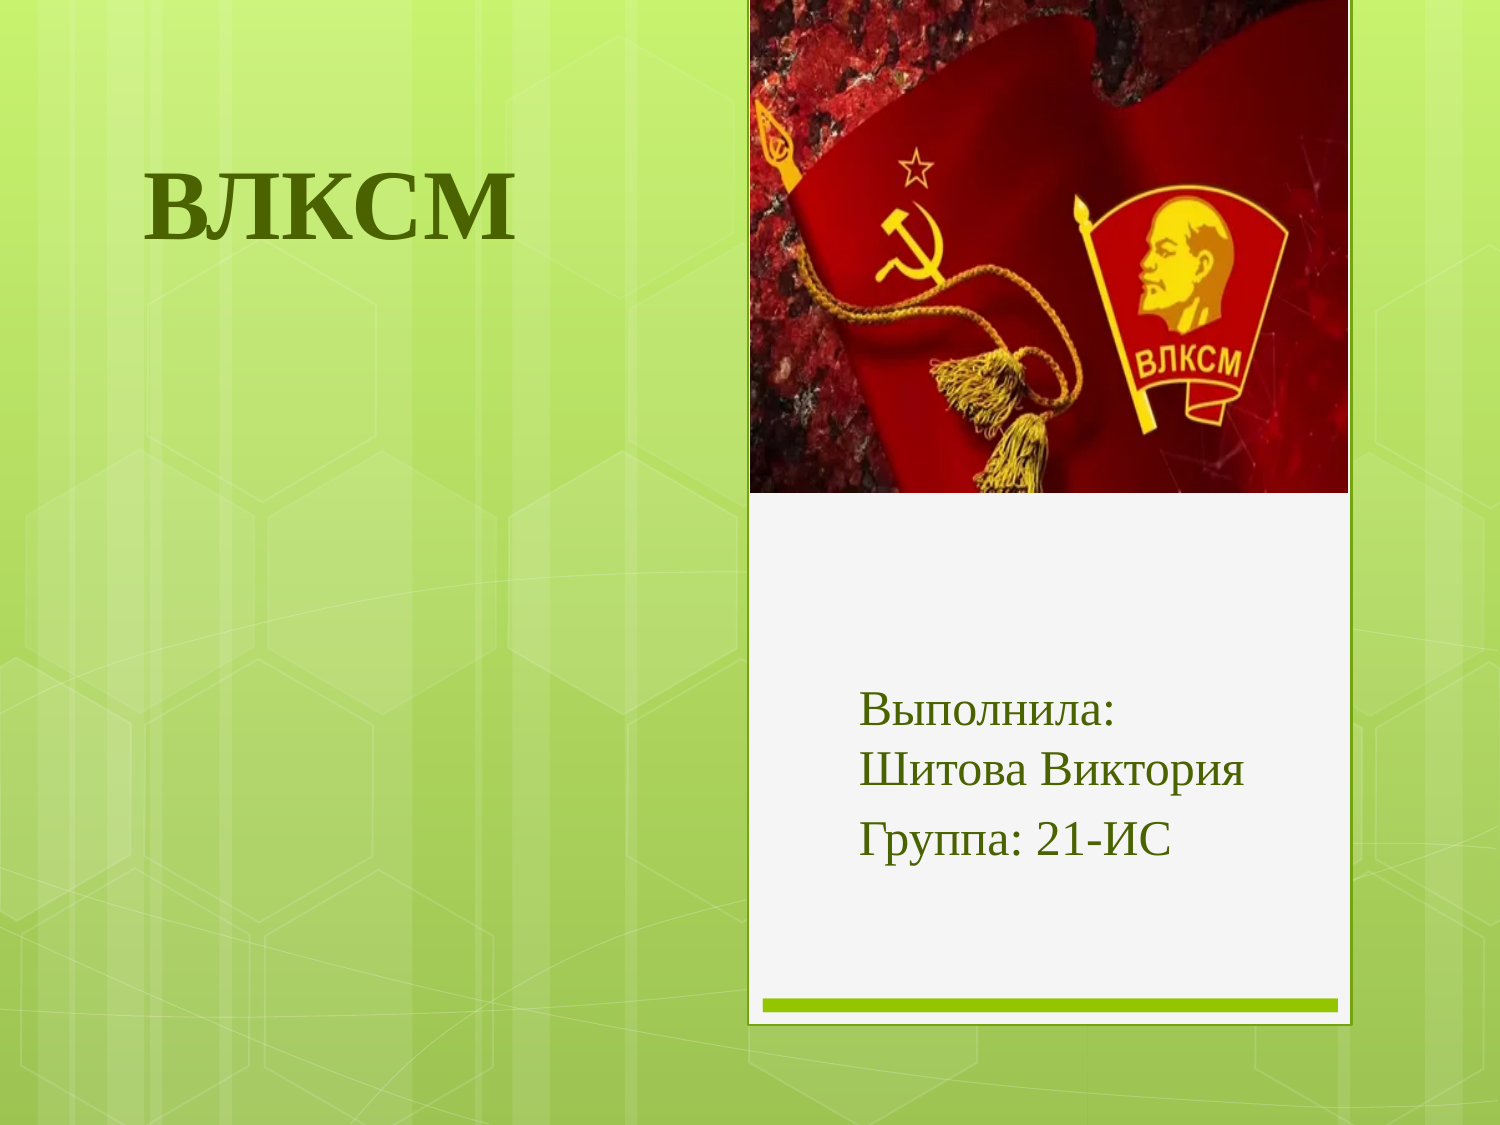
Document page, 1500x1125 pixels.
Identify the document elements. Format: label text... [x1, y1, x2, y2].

subtitle Выполнила: Шитова Виктория Группа: 21-ИС [843, 667, 1300, 952]
picture [749, 0, 1348, 493]
title ВЛКСМ [128, 140, 575, 387]
